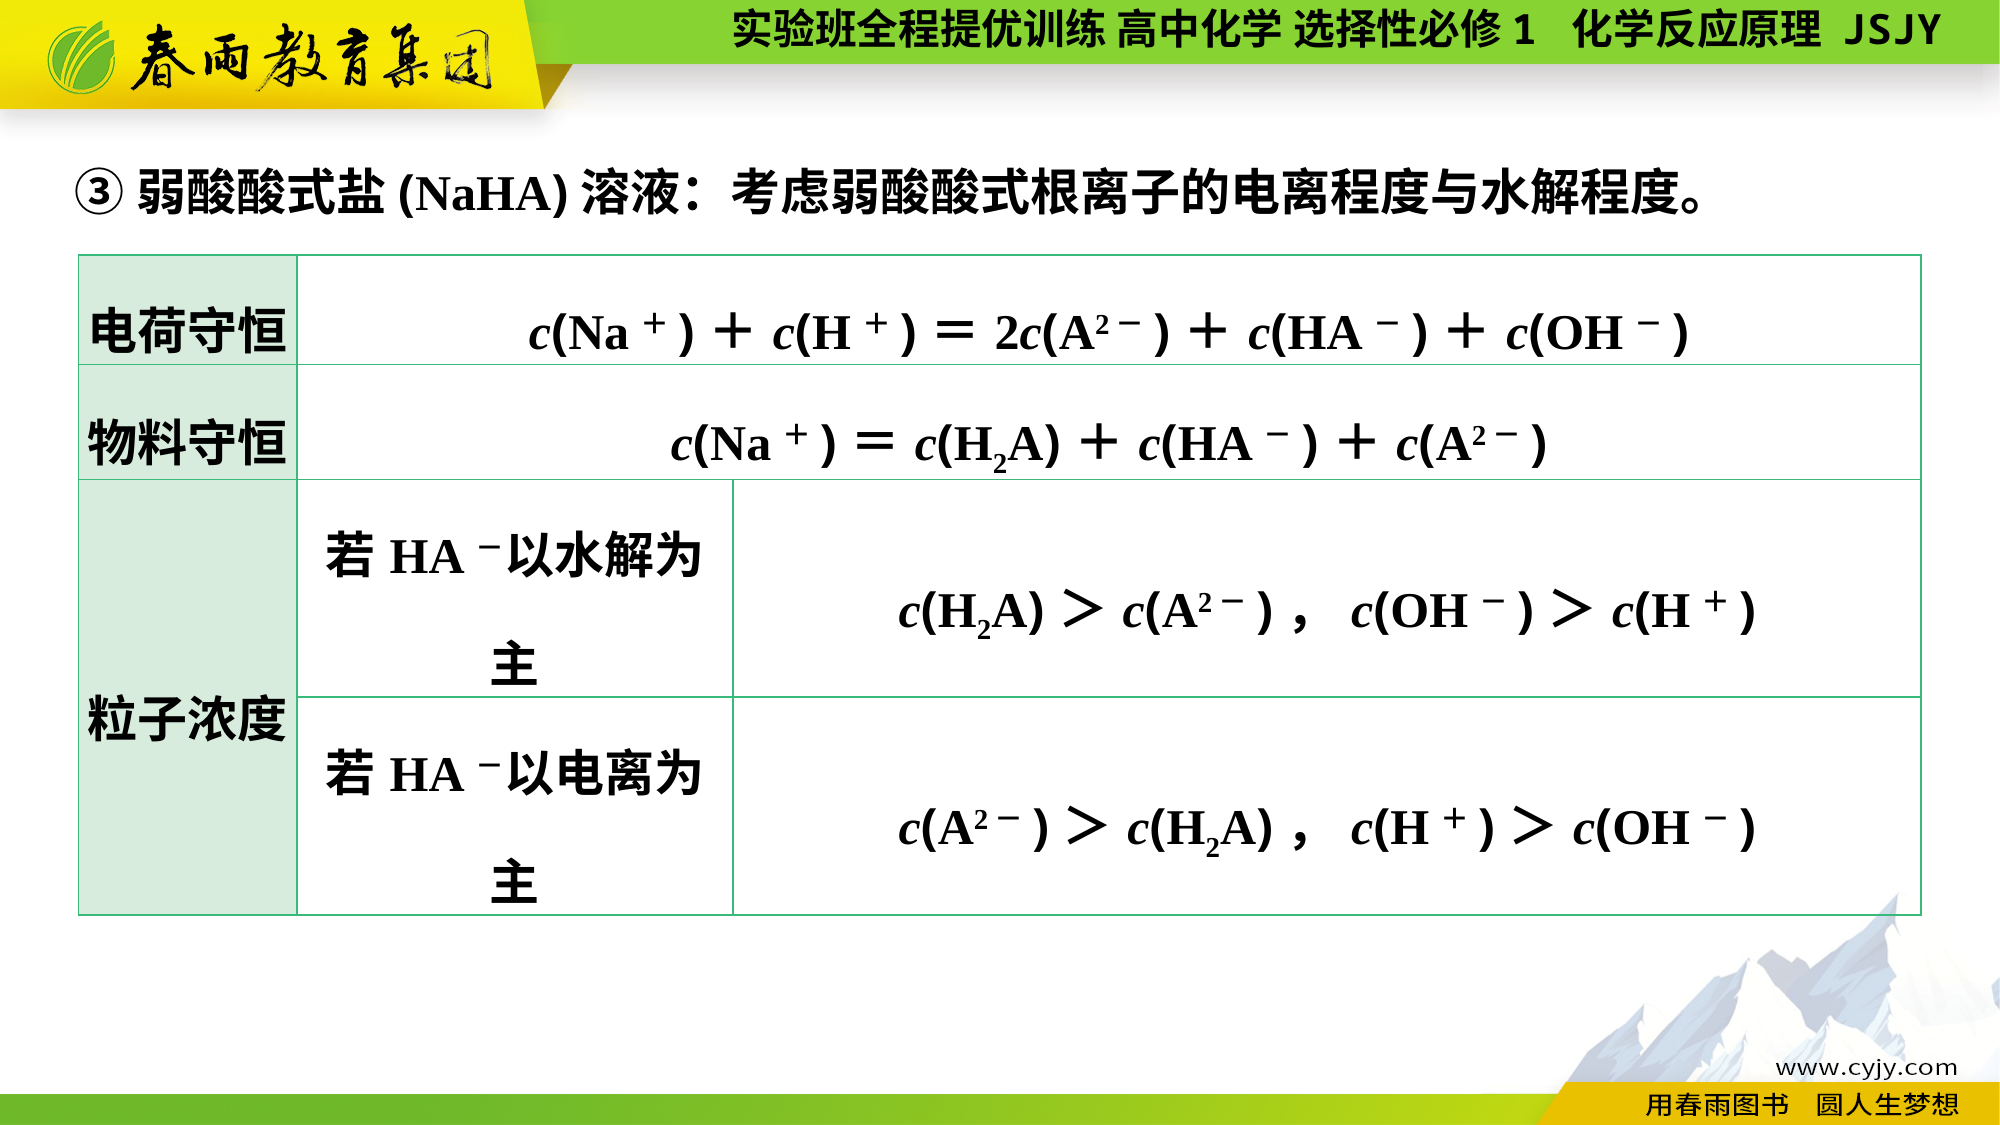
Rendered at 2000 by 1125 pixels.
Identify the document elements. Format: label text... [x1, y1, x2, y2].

table_cell 粒子浓度 [79, 480, 296, 914]
table_cell 物料守恒 [79, 365, 296, 479]
table_cell c(Na＋)＝c(H2A)＋c(HA－)＋c(A2－) [298, 365, 1920, 479]
table_cell 若HA－以水解为主 [298, 480, 732, 696]
list ③弱酸酸式盐(NaHA)溶液：考虑弱酸酸式根离子的电离程度与水解程度。 [59, 122, 1944, 217]
table_cell c(A2－)＞c(H2A)，c(H＋)＞c(OH－) [734, 698, 1920, 914]
table_cell 若HA－以电离为主 [298, 698, 732, 914]
table_header c(Na＋)＋c(H＋)＝2c(A2－)＋c(HA－)＋c(OH－) [298, 256, 1920, 364]
table_cell c(H2A)＞c(A2－)，c(OH－)＞c(H＋) [734, 480, 1920, 696]
picture [0, 0, 2000, 1125]
table_header 电荷守恒 [79, 256, 296, 364]
